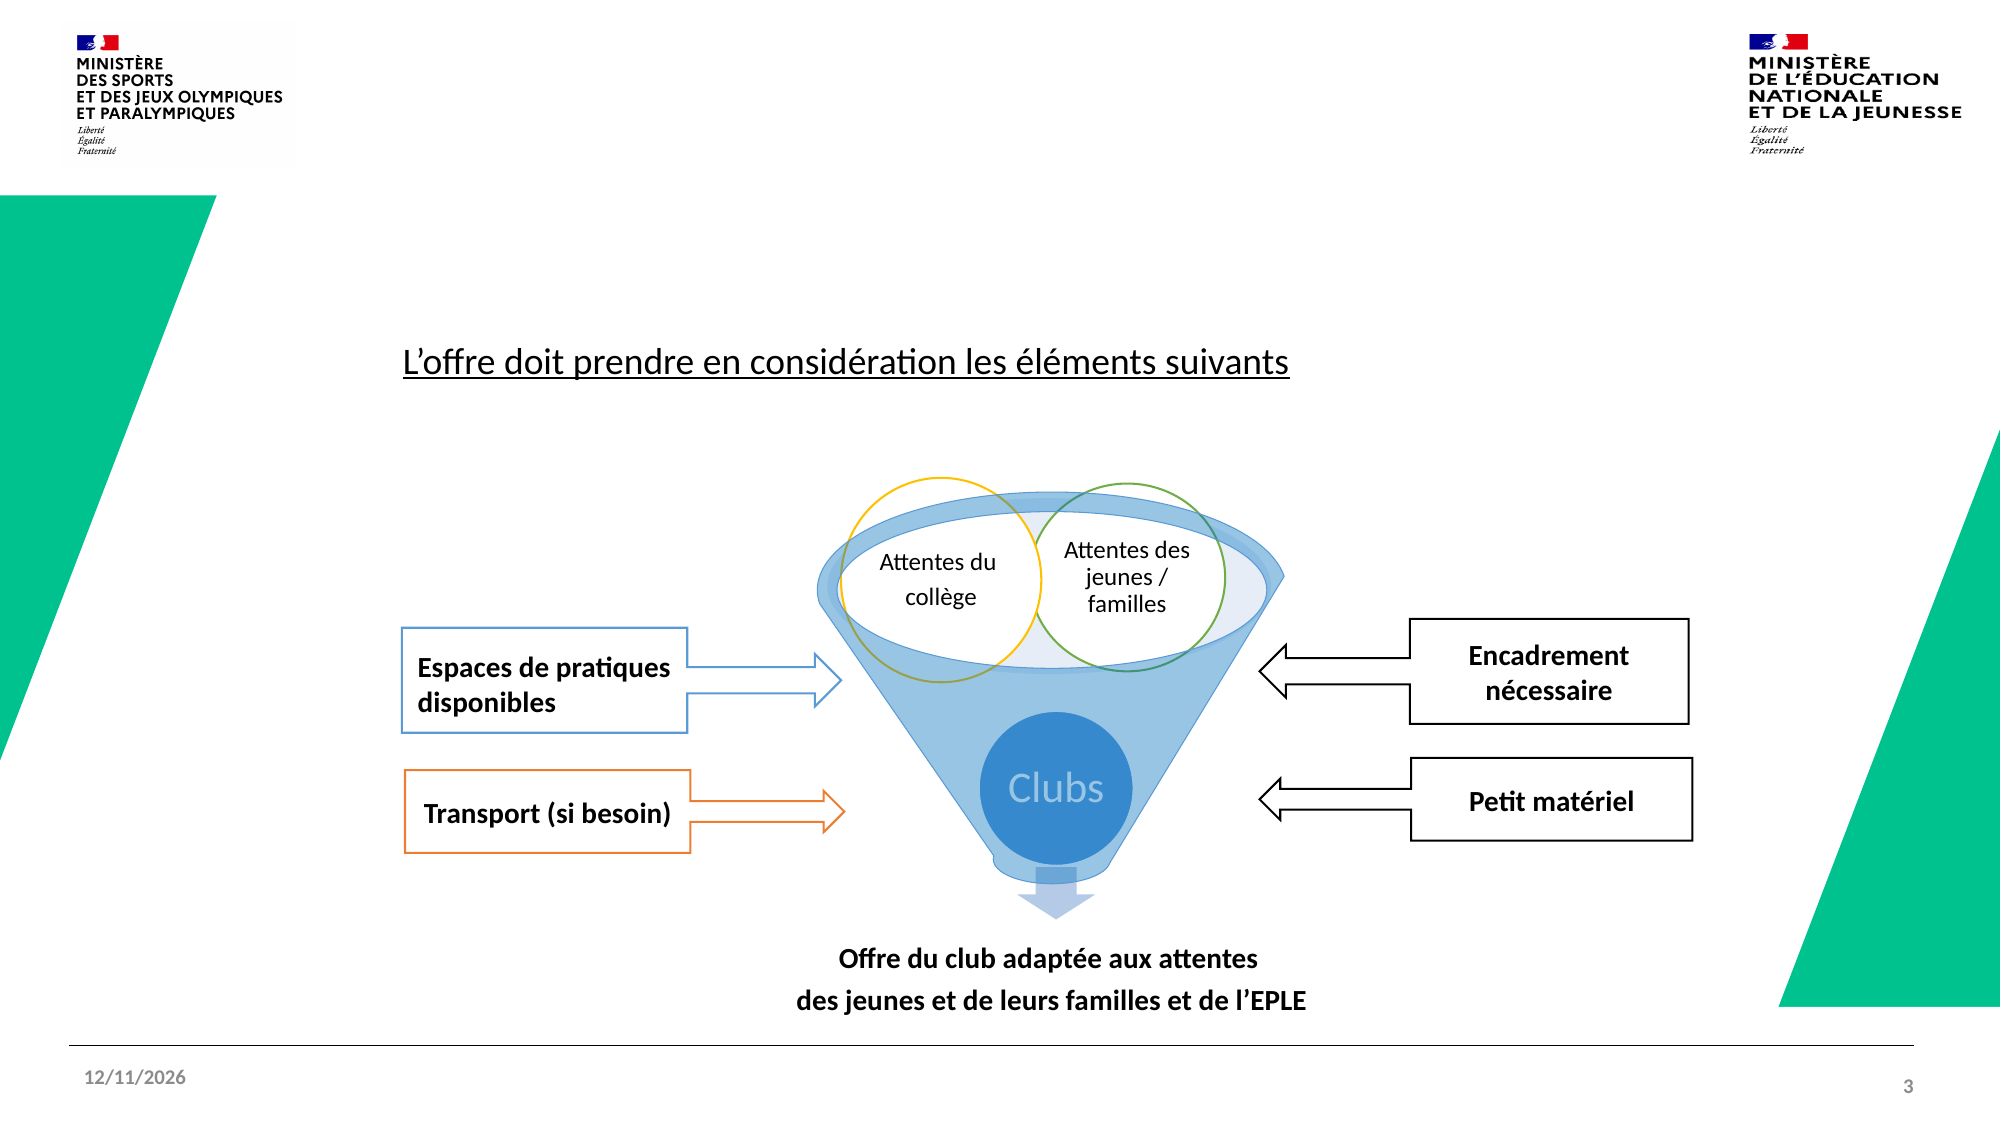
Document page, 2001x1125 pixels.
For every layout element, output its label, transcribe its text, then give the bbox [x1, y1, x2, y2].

text_box Petit matériel [1665, 756, 1694, 842]
text_box Espaces de pratiques disponibles [402, 640, 439, 726]
picture [62, 20, 297, 169]
picture [1749, 34, 1963, 155]
text_box [400, 626, 439, 734]
text_box Transport (si besoin) [403, 769, 439, 854]
text_box L’offre doit prendre en considération les éléments suivants [388, 329, 1357, 389]
slide_number 3 [1618, 1046, 1914, 1125]
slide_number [69, 1046, 519, 1107]
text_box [439, 445, 1665, 997]
text_box Encadrement nécessaire [1665, 617, 1690, 725]
